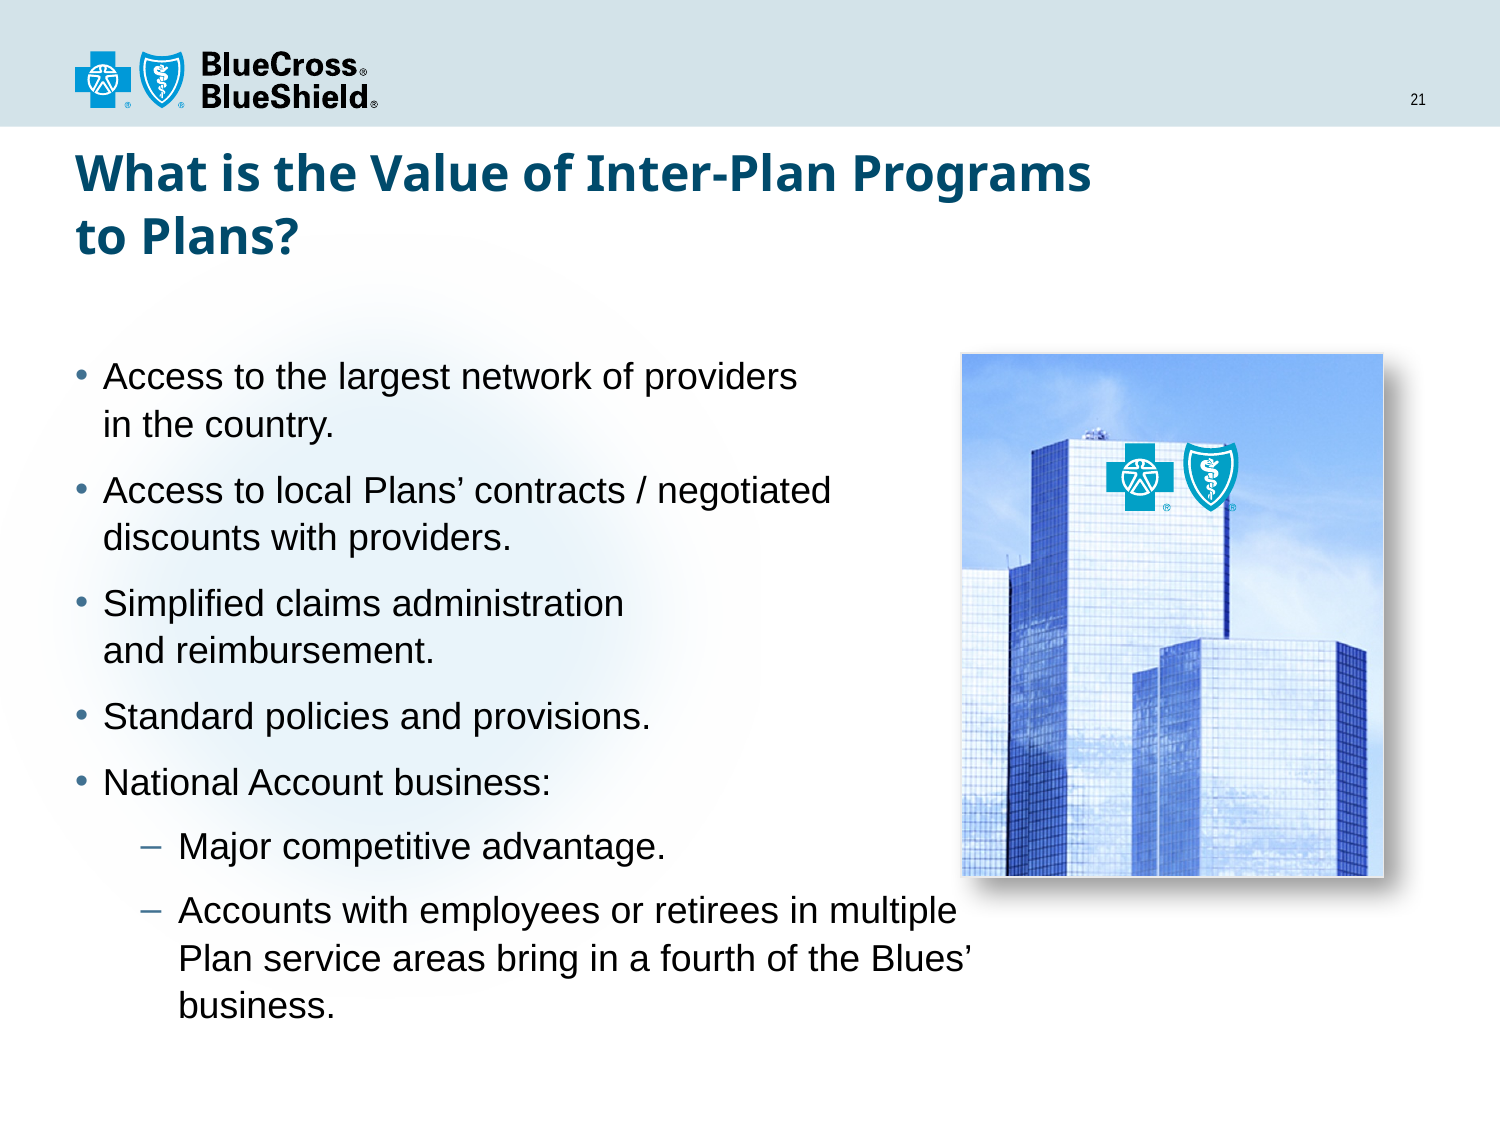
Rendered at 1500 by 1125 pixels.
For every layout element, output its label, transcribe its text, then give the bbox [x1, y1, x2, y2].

title What is the Value of Inter-Plan Programs to Plans? [75, 139, 1500, 251]
list Access to the largest network of providers in the country. Access to local Plans’ contracts / negotiated discounts with providers. Simplified claims administration and reimbursement. Standard policies and provisions. National Account business: Major competitive advantage. Accounts with employees or retirees in multiple Plan service areas bring in a fourth of the Blues’ business. [75, 251, 987, 1038]
picture [178, 101, 185, 109]
picture [961, 353, 1383, 877]
picture [124, 101, 131, 109]
